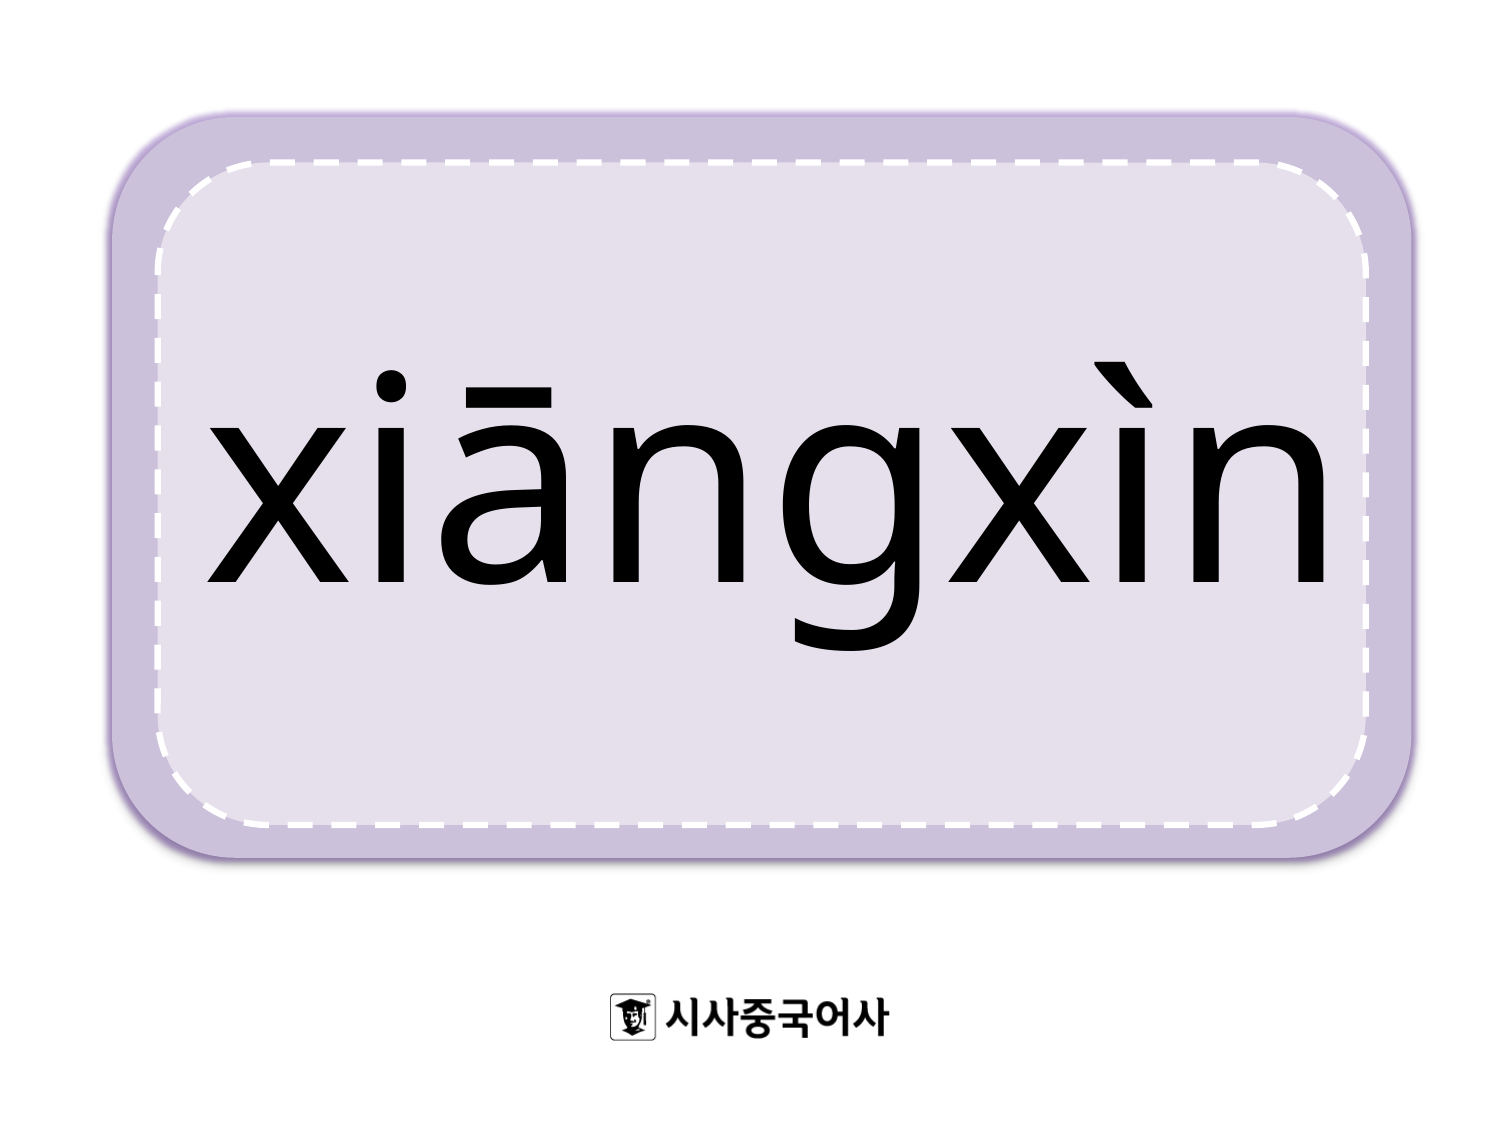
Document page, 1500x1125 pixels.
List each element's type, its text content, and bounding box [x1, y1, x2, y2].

text_box xiāngxìn [171, 136, 1380, 799]
picture [602, 987, 898, 1047]
